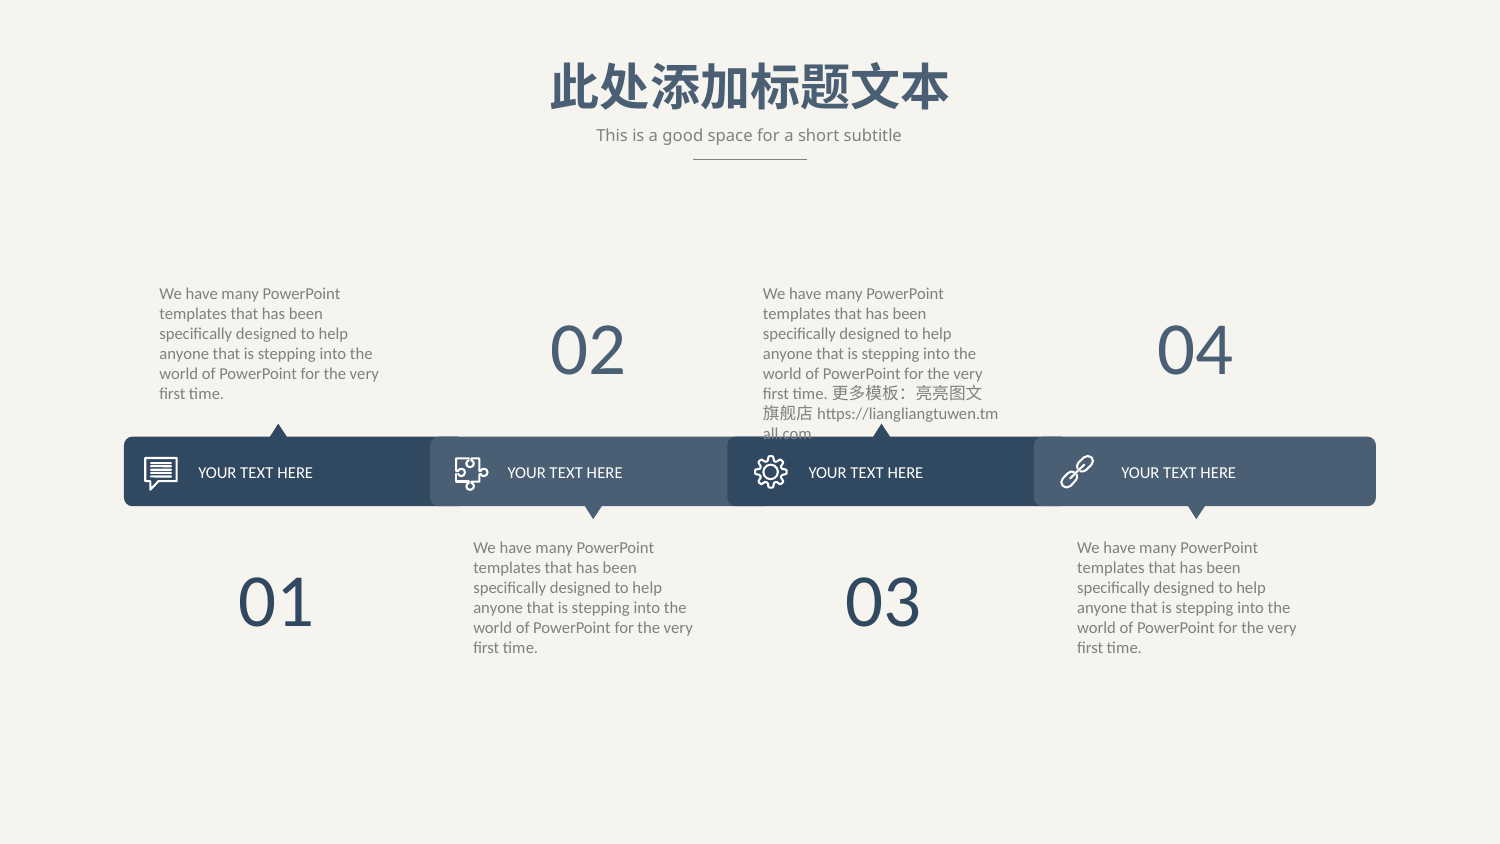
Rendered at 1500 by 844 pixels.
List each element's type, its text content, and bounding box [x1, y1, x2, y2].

text_box YOUR TEXT HERE [1106, 454, 1252, 489]
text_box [455, 458, 488, 491]
text_box YOUR TEXT HERE [183, 454, 329, 489]
text_box YOUR TEXT HERE [793, 454, 939, 489]
text_box This is a good space for a short subtitle [581, 117, 918, 153]
text_box [430, 436, 734, 520]
text_box 03 [830, 544, 937, 649]
text_box We have many PowerPoint templates that has been specifically designed to help anyone that is stepping into the world of PowerPoint for the very first time. [473, 536, 710, 657]
text_box We have many PowerPoint templates that has been specifically designed to help anyone that is stepping into the world of PowerPoint for the very first time.更多模板：亮亮图文旗舰店https://liangliangtuwen.tmall.com [762, 282, 1000, 443]
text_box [754, 455, 787, 488]
text_box 02 [535, 292, 642, 398]
text_box 01 [223, 544, 330, 649]
text_box YOUR TEXT HERE [492, 454, 638, 489]
text_box 此处添加标题文本 [535, 47, 965, 123]
text_box 04 [1142, 292, 1249, 398]
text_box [1060, 455, 1094, 489]
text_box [144, 457, 177, 490]
text_box We have many PowerPoint templates that has been specifically designed to help anyone that is stepping into the world of PowerPoint for the very first time. [159, 282, 396, 403]
text_box [727, 436, 1041, 507]
text_box [123, 423, 438, 507]
text_box We have many PowerPoint templates that has been specifically designed to help anyone that is stepping into the world of PowerPoint for the very first time. [1077, 536, 1314, 657]
text_box [1033, 436, 1376, 520]
